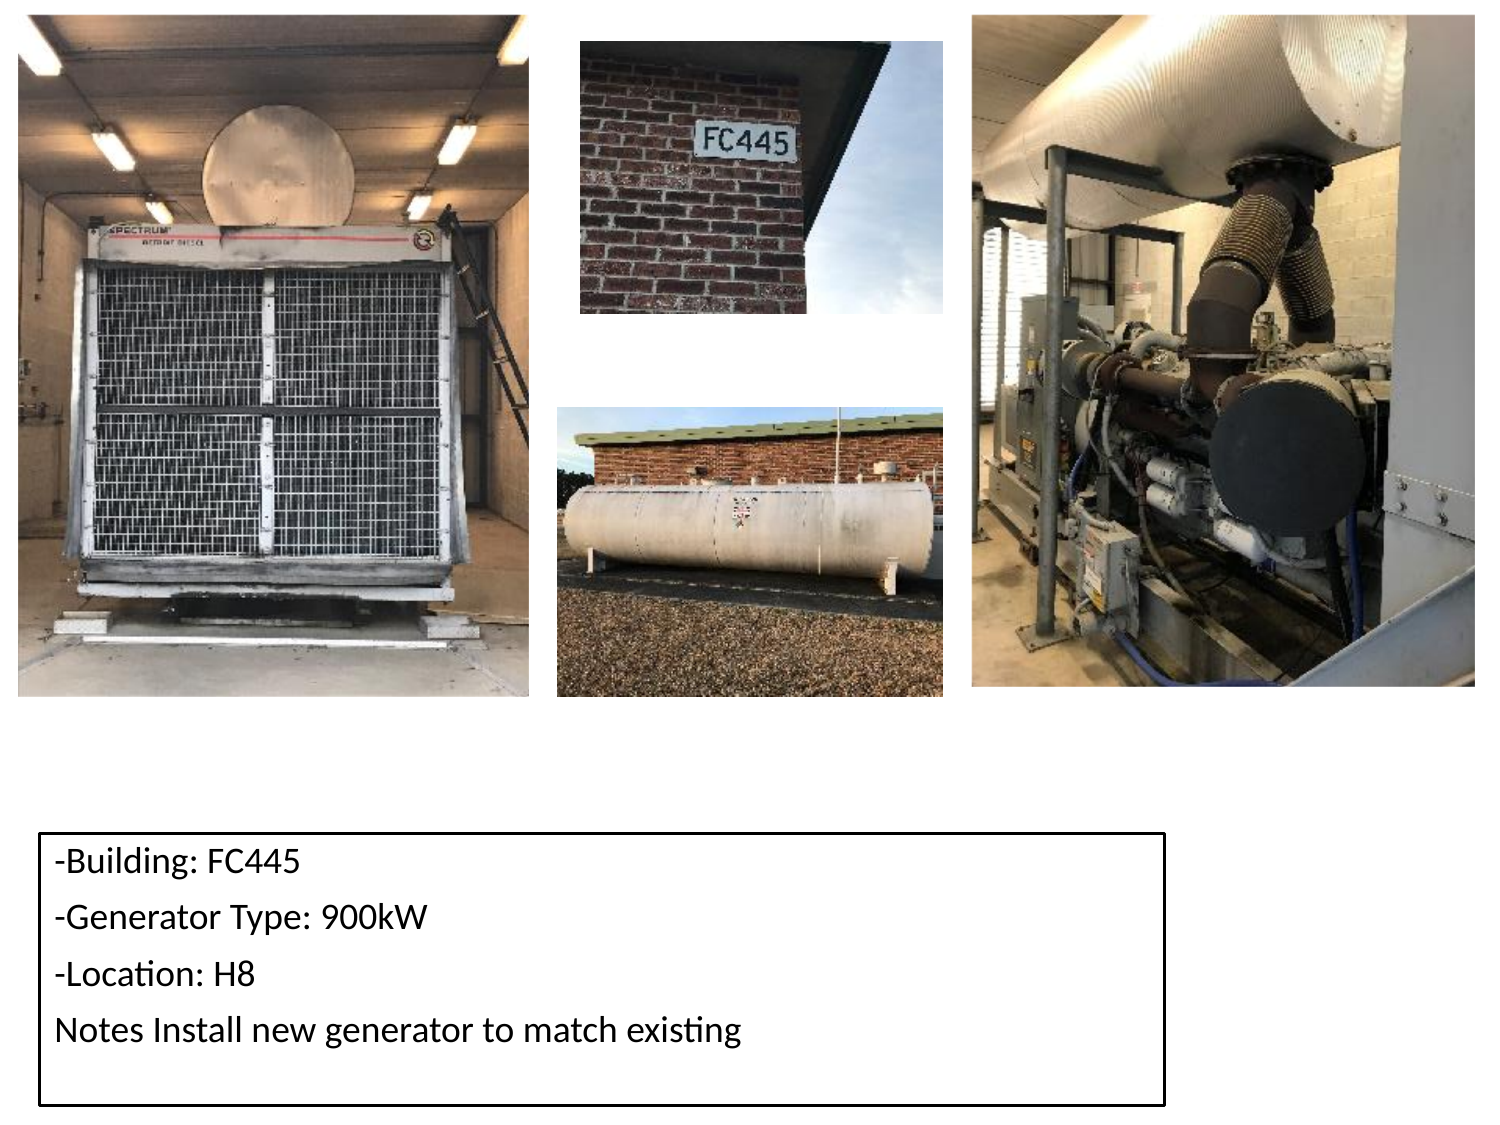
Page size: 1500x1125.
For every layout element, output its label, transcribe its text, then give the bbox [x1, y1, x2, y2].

text_box -Building: FC445 -Generator Type: 900kW -Location: H8 Notes Install new generator to match existing [39, 833, 1165, 1106]
picture [0, 16, 1500, 697]
